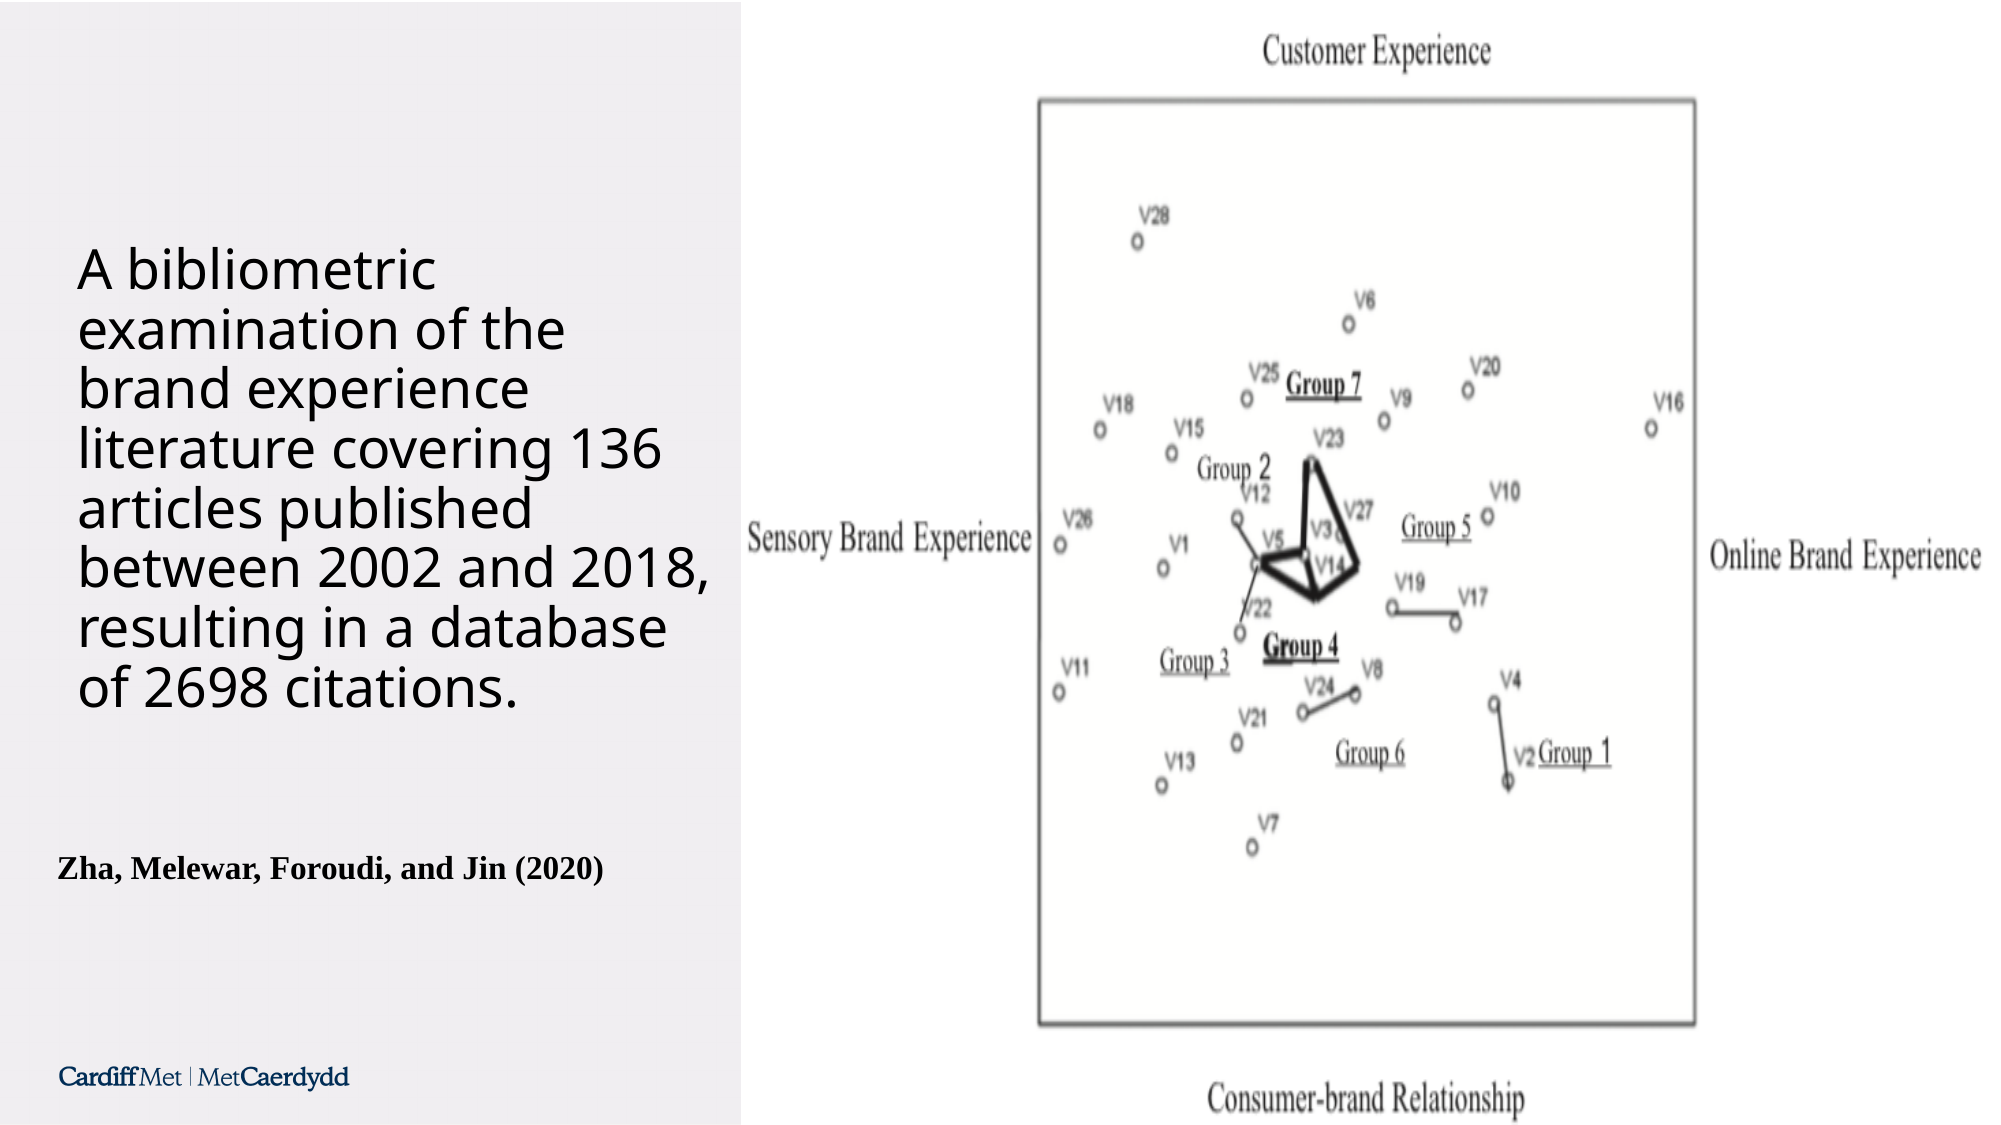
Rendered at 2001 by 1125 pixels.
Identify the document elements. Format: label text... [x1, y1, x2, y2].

title A bibliometric examination of the brand experience literature covering 136 articles published between 2002 and 2018, resulting in a database of 2698 citations. [62, 197, 730, 727]
picture [0, 0, 2000, 1125]
text_box Zha, Melewar, Foroudi, and Jin (2020) [42, 838, 628, 894]
